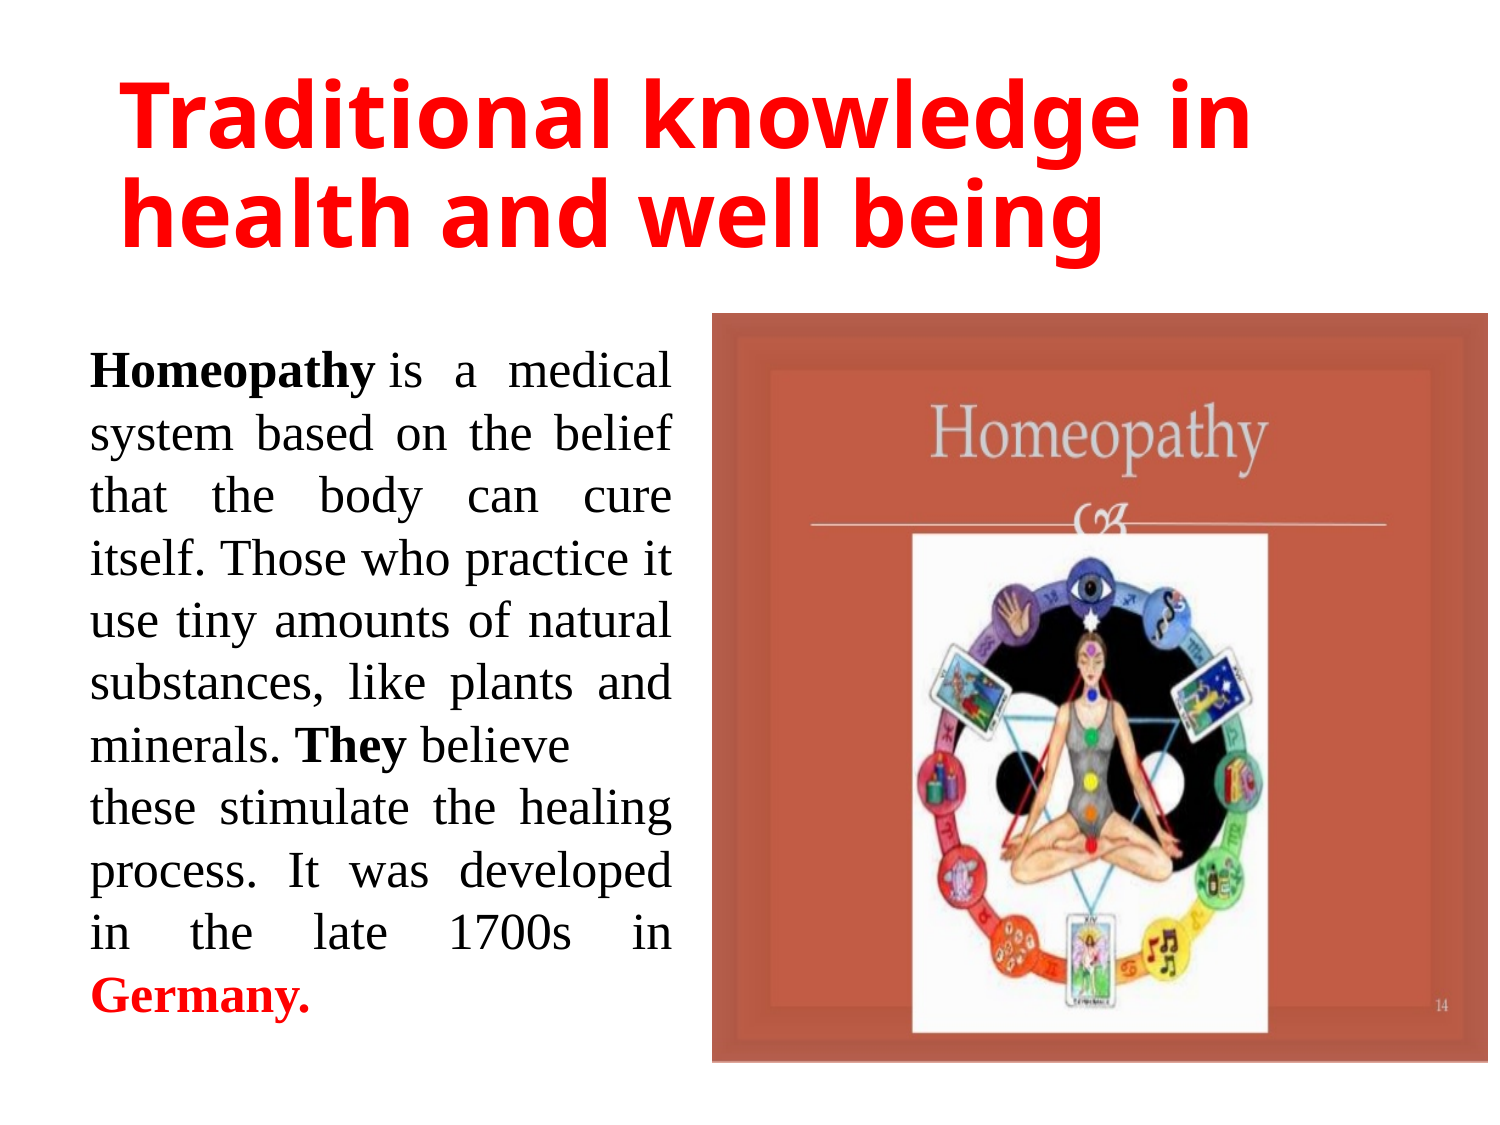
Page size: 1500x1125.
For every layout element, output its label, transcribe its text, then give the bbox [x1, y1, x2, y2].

title Traditional knowledge in health and well being [103, 59, 1397, 278]
text_box Homeopathy is a medical system based on the belief that the body can cure itself. Those who practice it use tiny amounts of natural substances, like plants and minerals. They believe these stimulate the healing process. It was developed in the late 1700s in Germany. [74, 328, 688, 1031]
picture [711, 313, 1488, 1063]
